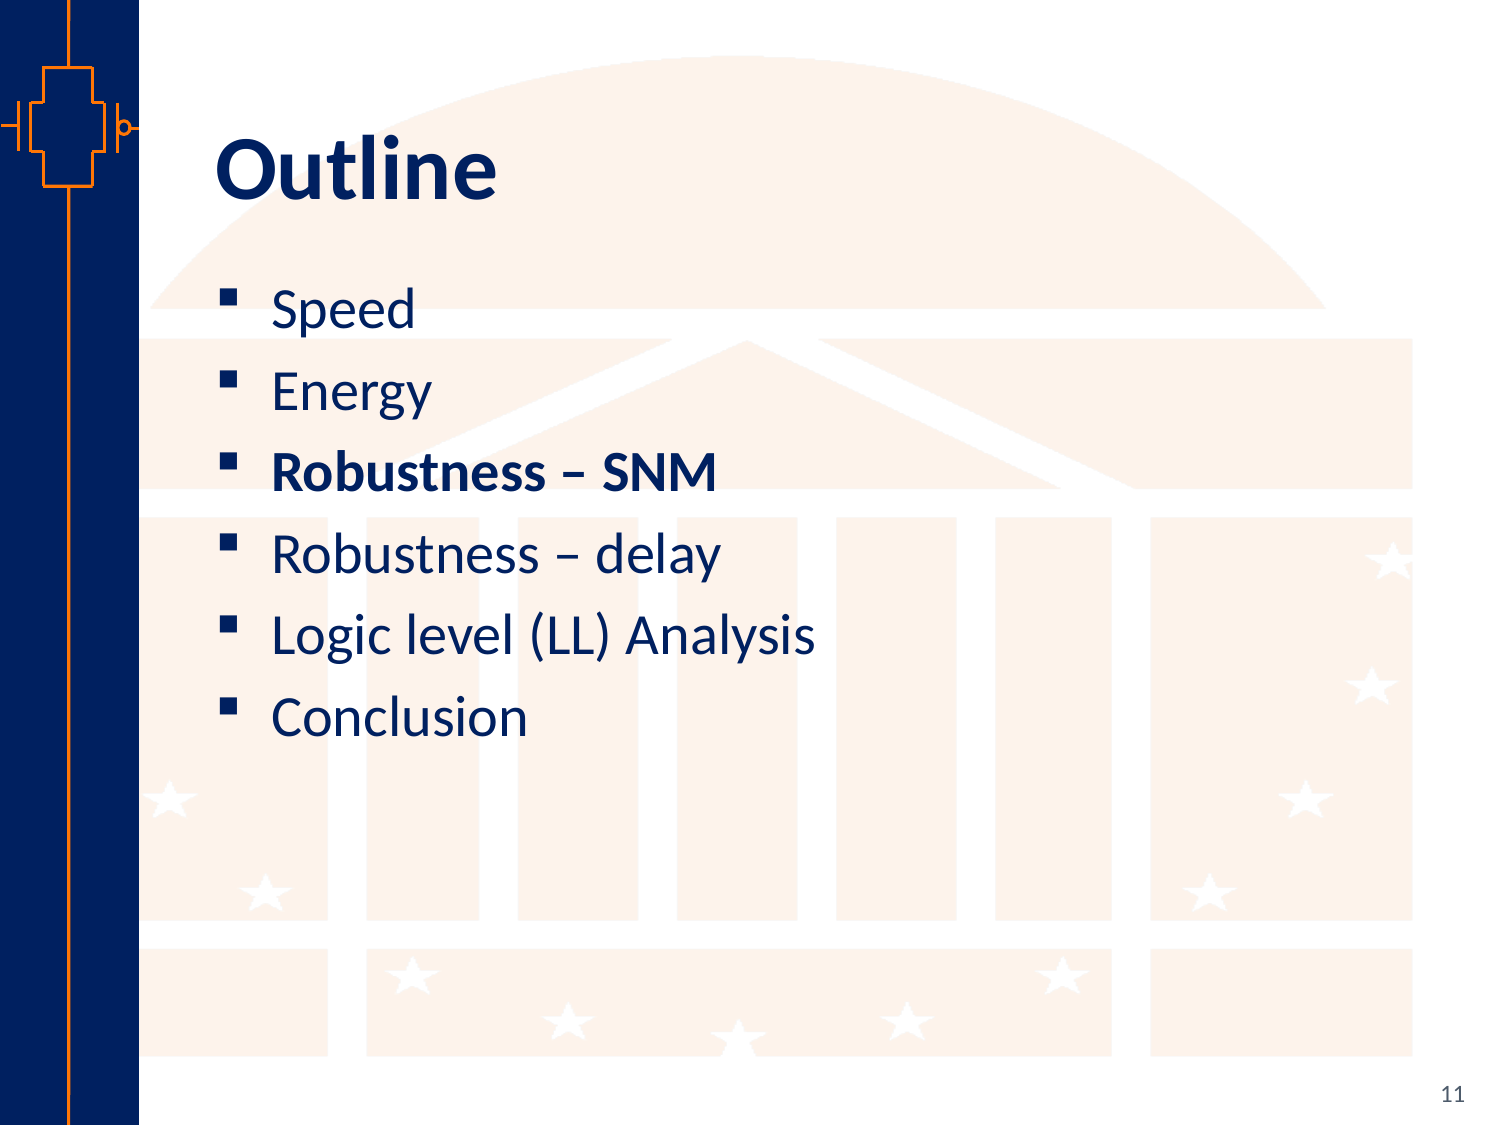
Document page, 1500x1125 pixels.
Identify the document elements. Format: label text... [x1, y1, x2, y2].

title Outline [200, 37, 1388, 225]
slide_number 11 [1425, 1062, 1488, 1123]
list Speed Energy Robustness – SNM Robustness – delay Logic level (LL) Analysis Conclusion [200, 262, 1425, 988]
